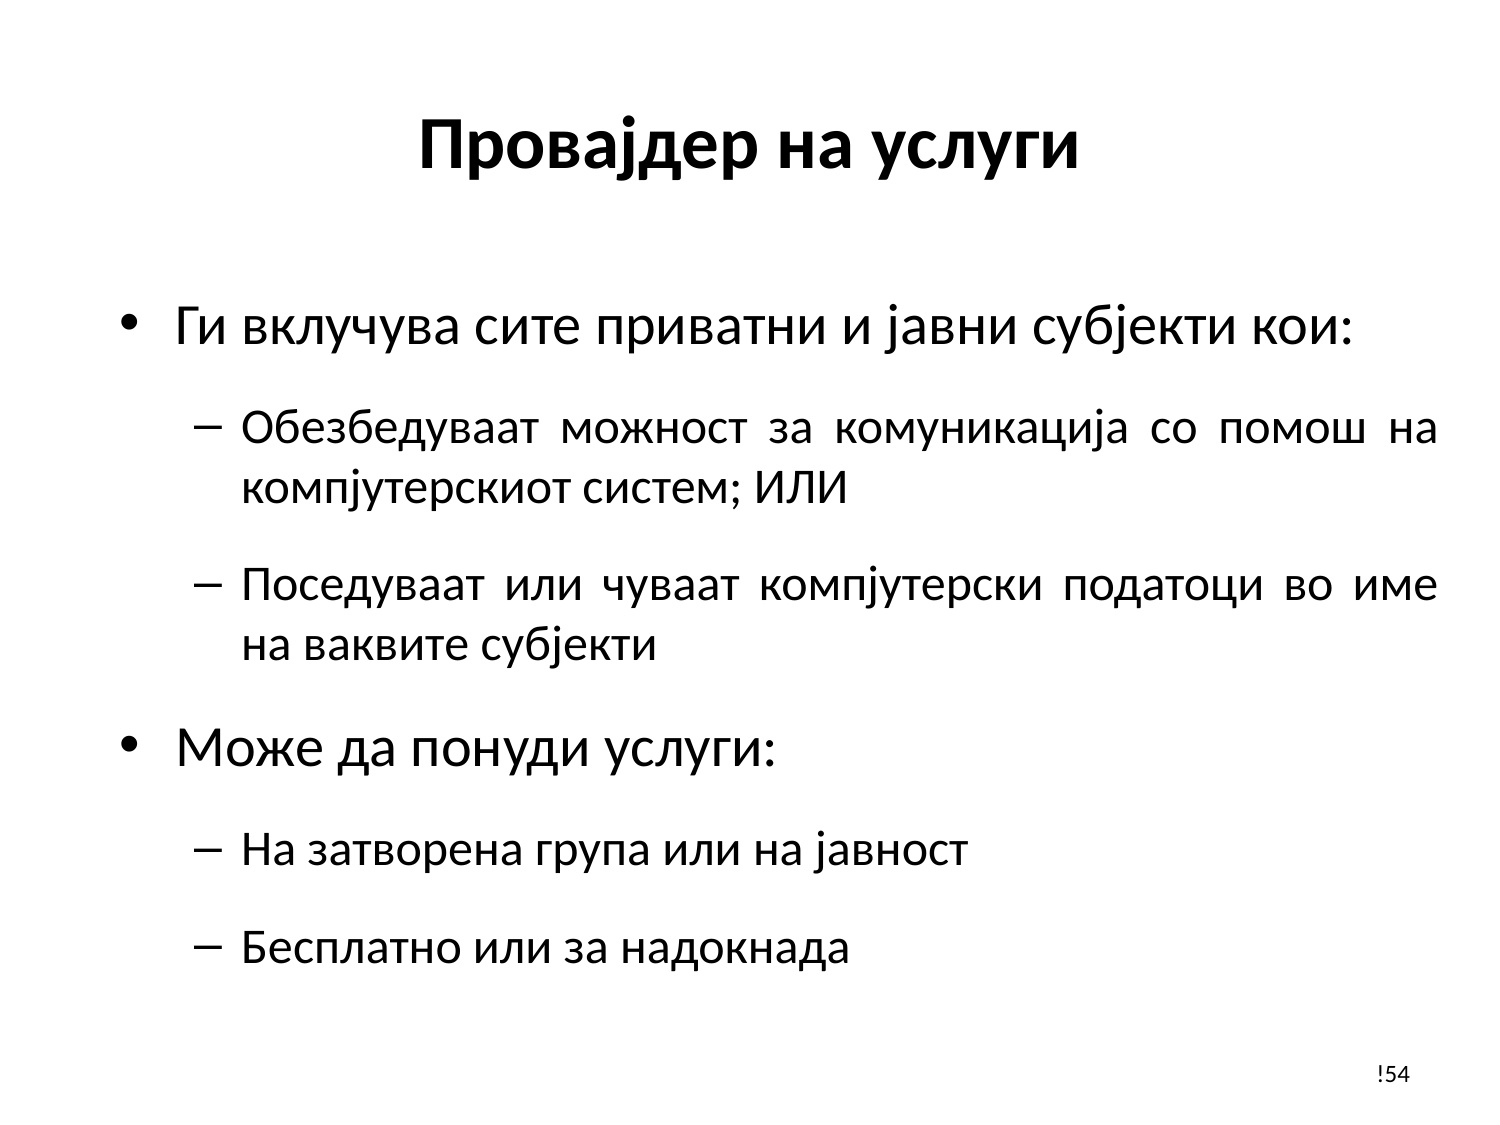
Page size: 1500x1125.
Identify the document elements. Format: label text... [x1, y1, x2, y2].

list Ги вклучува сите приватни и јавни субјекти кои: Обезбедуваат можност за комуникација со помош на компјутерскиот систем; ИЛИ Поседуваат или чуваат компјутерски податоци во име на ваквите субјекти Може да понуди услуги: На затворена група или на јавност Бесплатно или за надокнада [103, 278, 1455, 1022]
title Провајдер на услуги [74, 44, 1426, 233]
slide_number !54 [1074, 1042, 1425, 1103]
